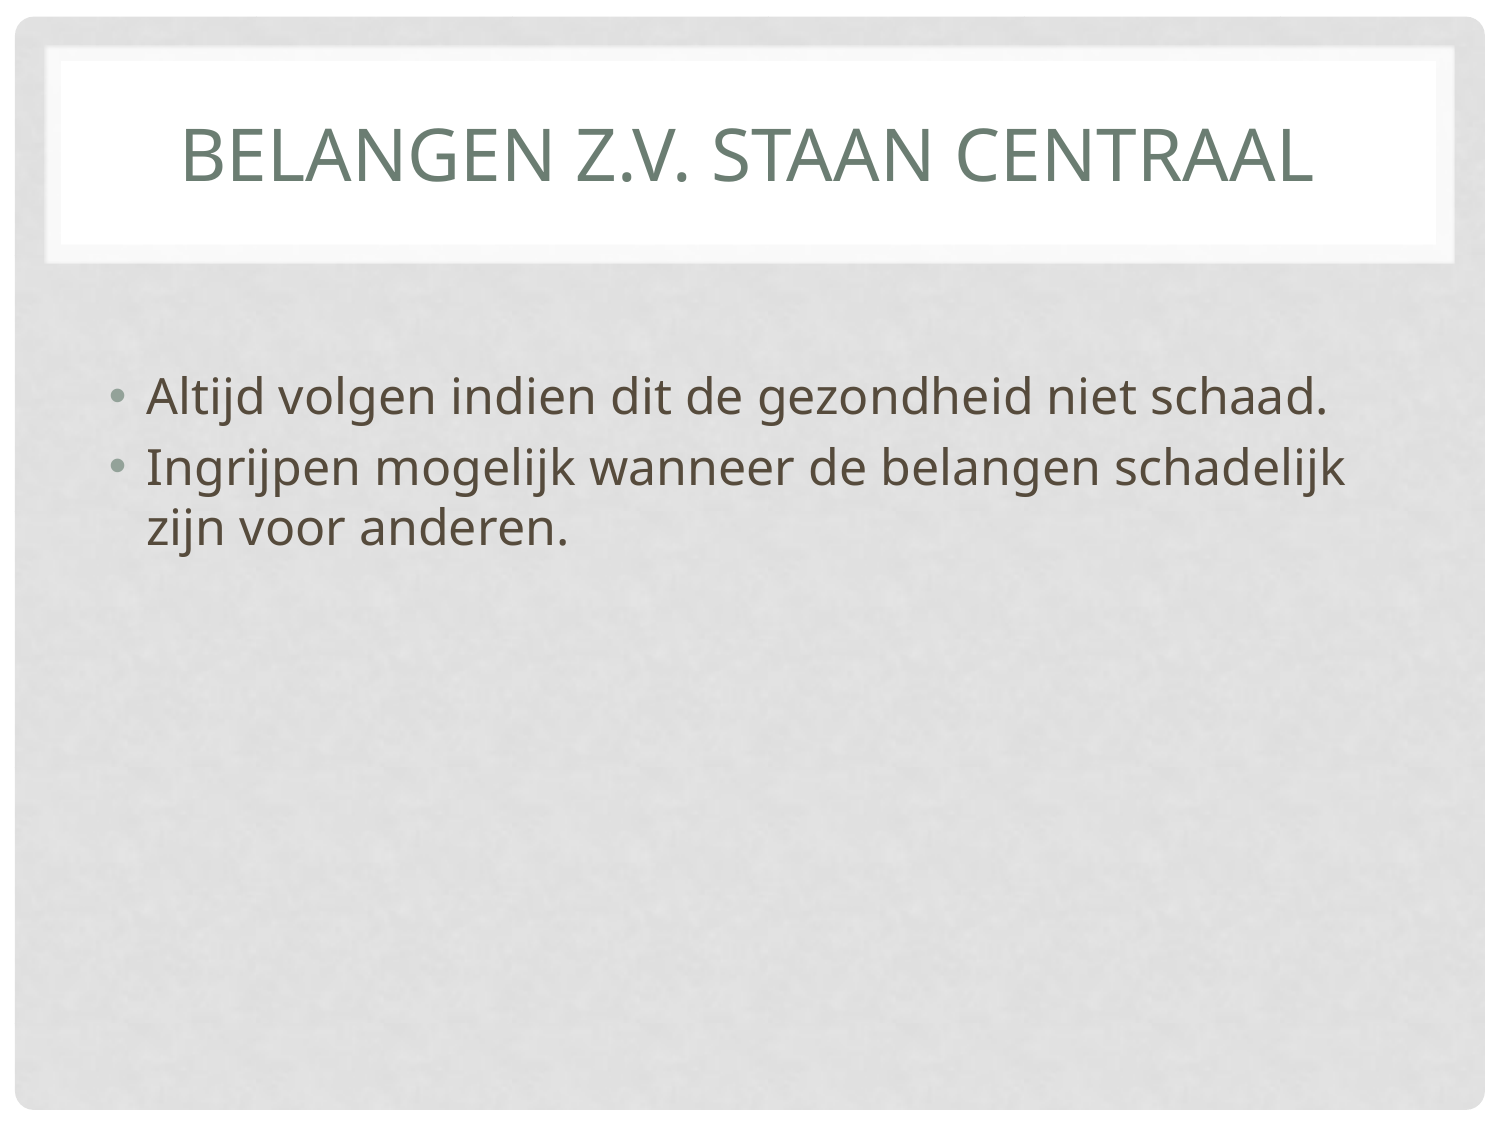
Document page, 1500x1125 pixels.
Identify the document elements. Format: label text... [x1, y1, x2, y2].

title Belangen z.v. staan centraal [69, 66, 1425, 238]
list Altijd volgen indien dit de gezondheid niet schaad. Ingrijpen mogelijk wanneer de belangen schadelijk zijn voor anderen. [75, 287, 1425, 1005]
